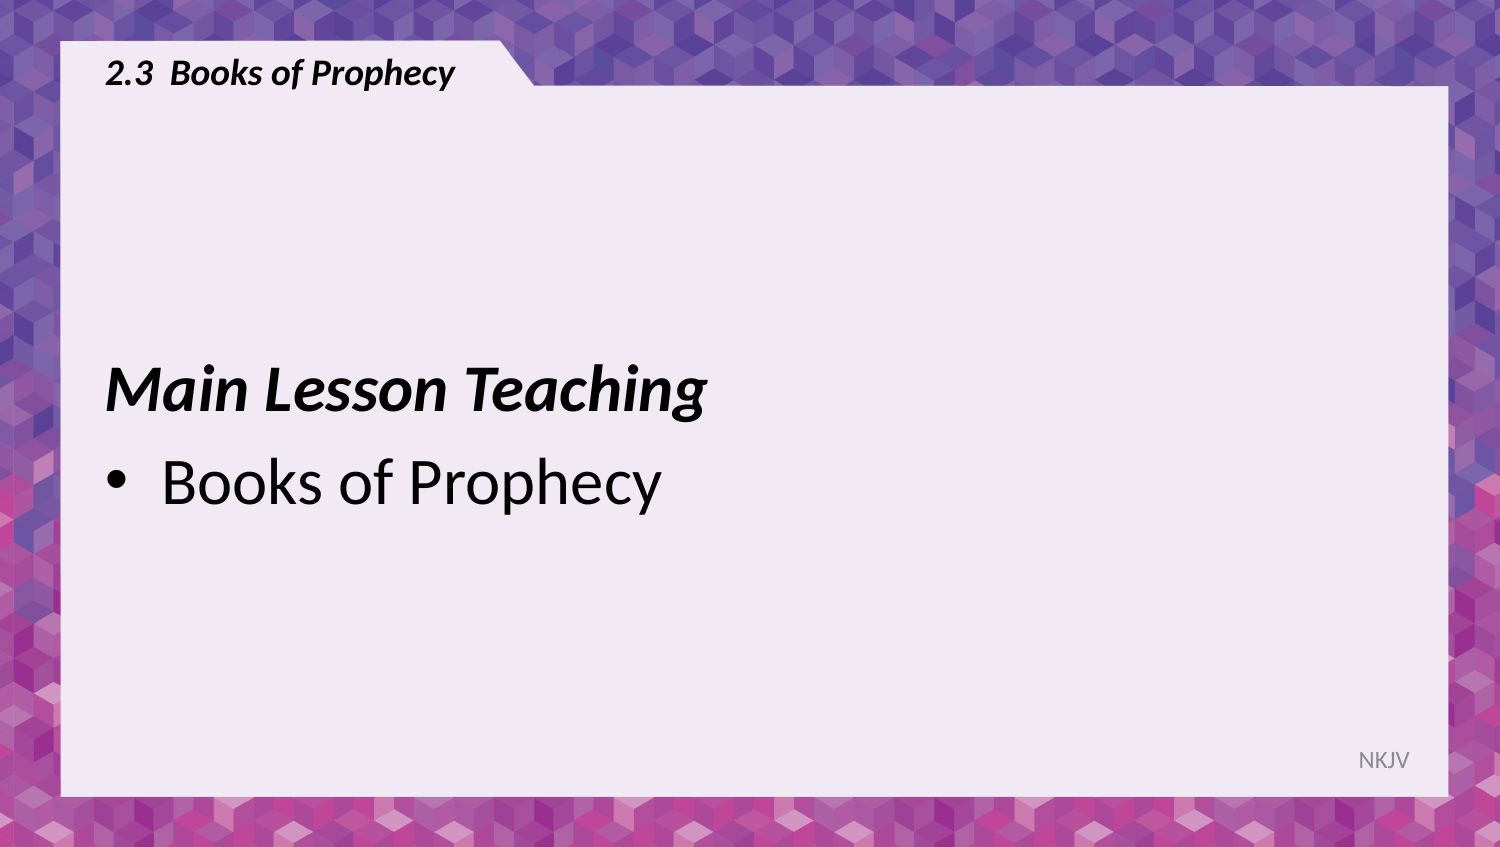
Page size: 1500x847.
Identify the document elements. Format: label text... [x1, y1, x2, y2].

title 2.3 Books of Prophecy [89, 33, 1420, 108]
picture [0, 0, 1500, 847]
footer NKJV [950, 736, 1425, 782]
list Main Lesson Teaching Books of Prophecy [89, 141, 1403, 722]
